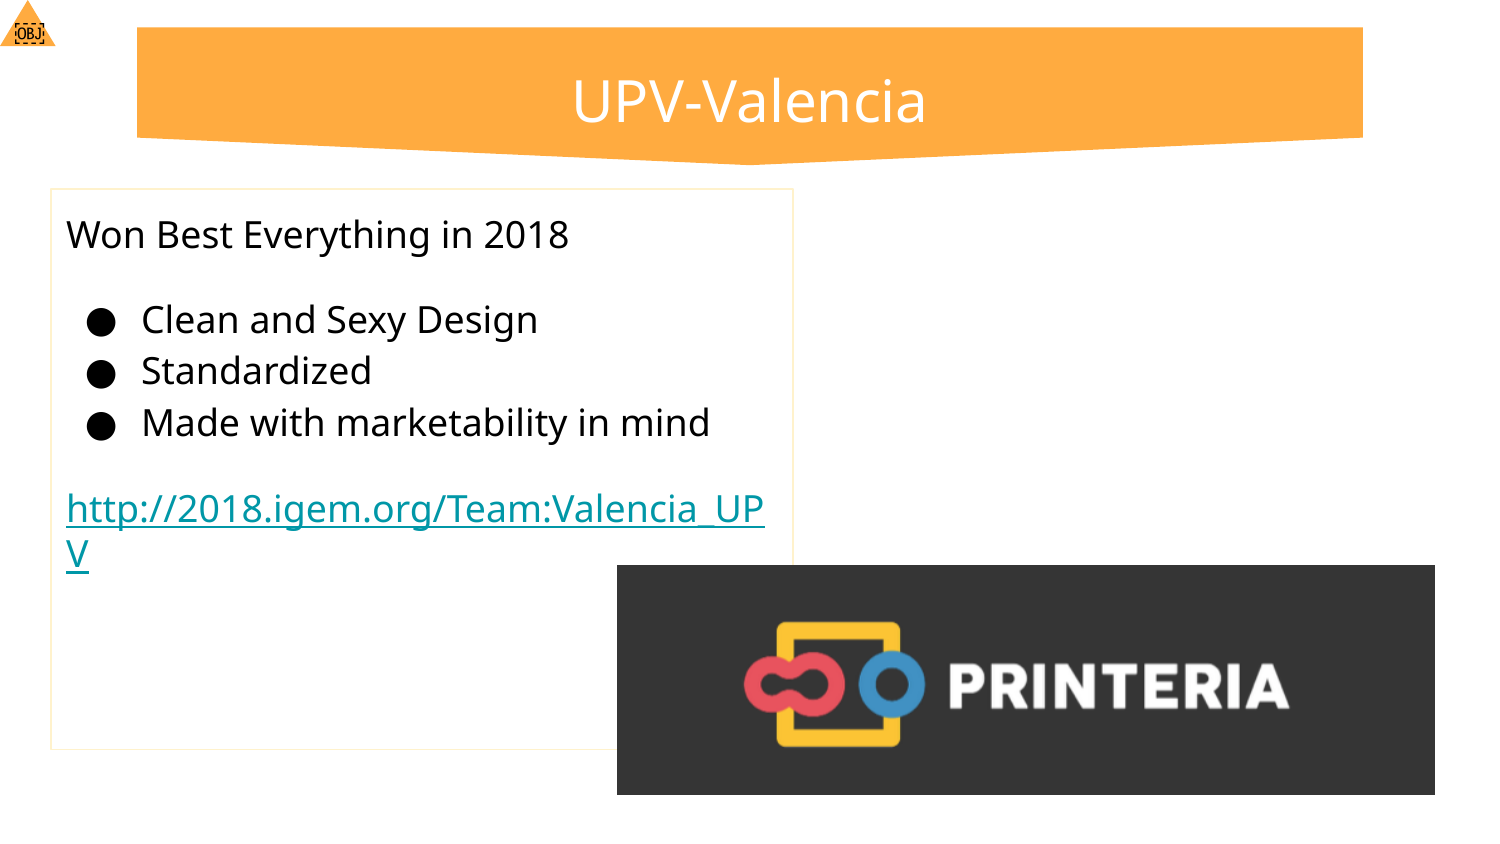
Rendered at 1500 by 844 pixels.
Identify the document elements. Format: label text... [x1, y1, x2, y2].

text_box [493, 144, 1221, 166]
text_box ￼ [0, 0, 493, 493]
picture [616, 565, 1435, 795]
list Won Best Everything in 2018 Clean and Sexy Design Standardized Made with marketability in mind http://2018.igem.org/Team:Valencia_UPV [51, 189, 794, 750]
title UPV-Valencia [493, 49, 1449, 144]
text_box [493, 27, 1363, 49]
